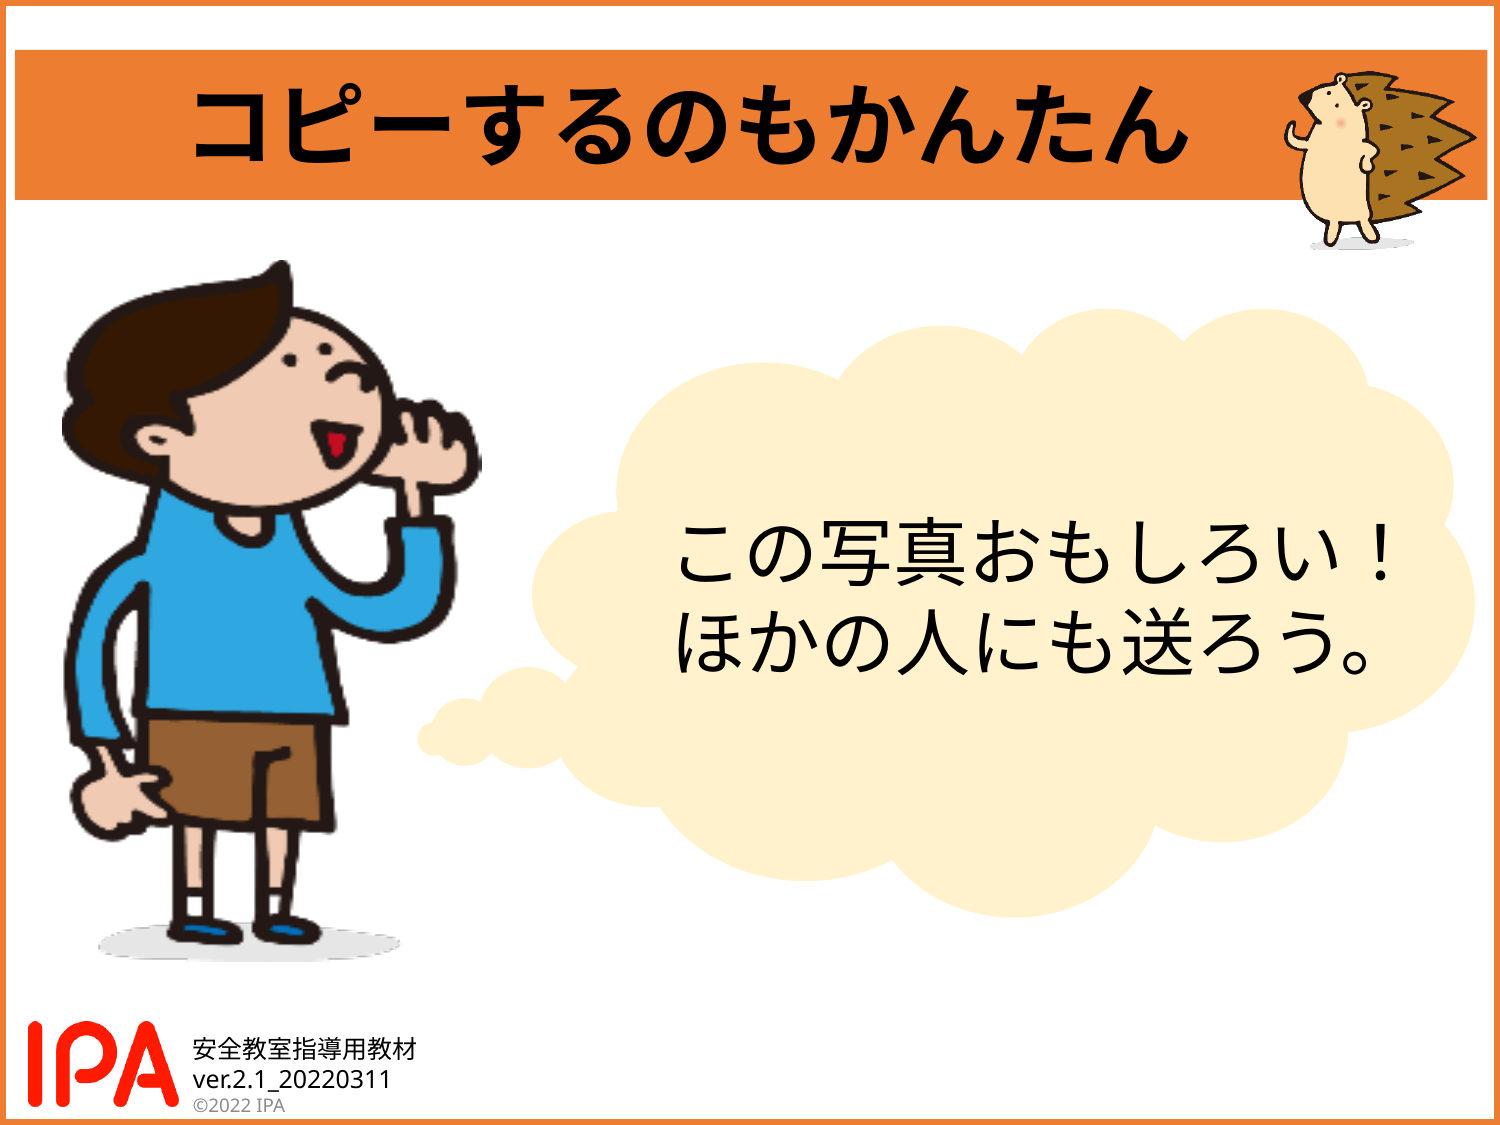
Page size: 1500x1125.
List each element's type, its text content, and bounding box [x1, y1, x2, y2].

picture [62, 260, 482, 962]
text_box この写真おもしろい！ ほかの人にも送ろう。 [653, 498, 1434, 739]
picture [28, 1021, 179, 1107]
title コピーするのもかんたん [35, 65, 1341, 195]
picture [1284, 71, 1477, 250]
text_box [482, 307, 1476, 919]
